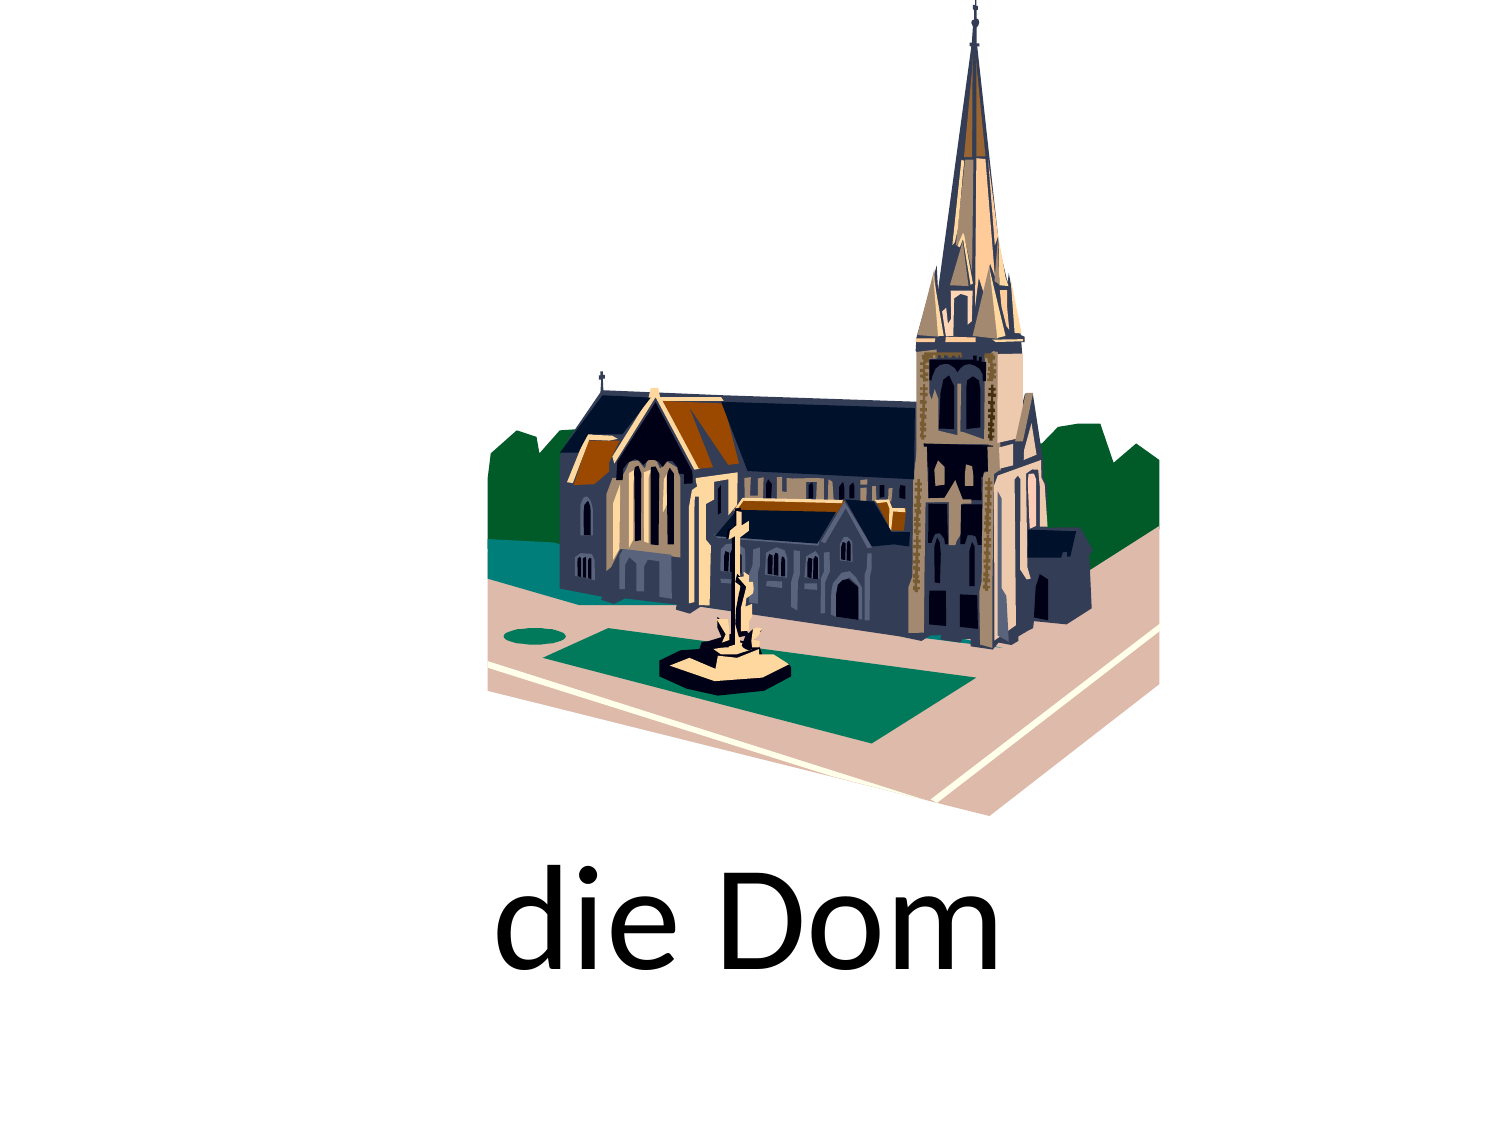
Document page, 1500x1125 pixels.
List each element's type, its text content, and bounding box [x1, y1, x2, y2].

picture [487, 0, 1163, 817]
text_box die Dom [0, 812, 1500, 1008]
